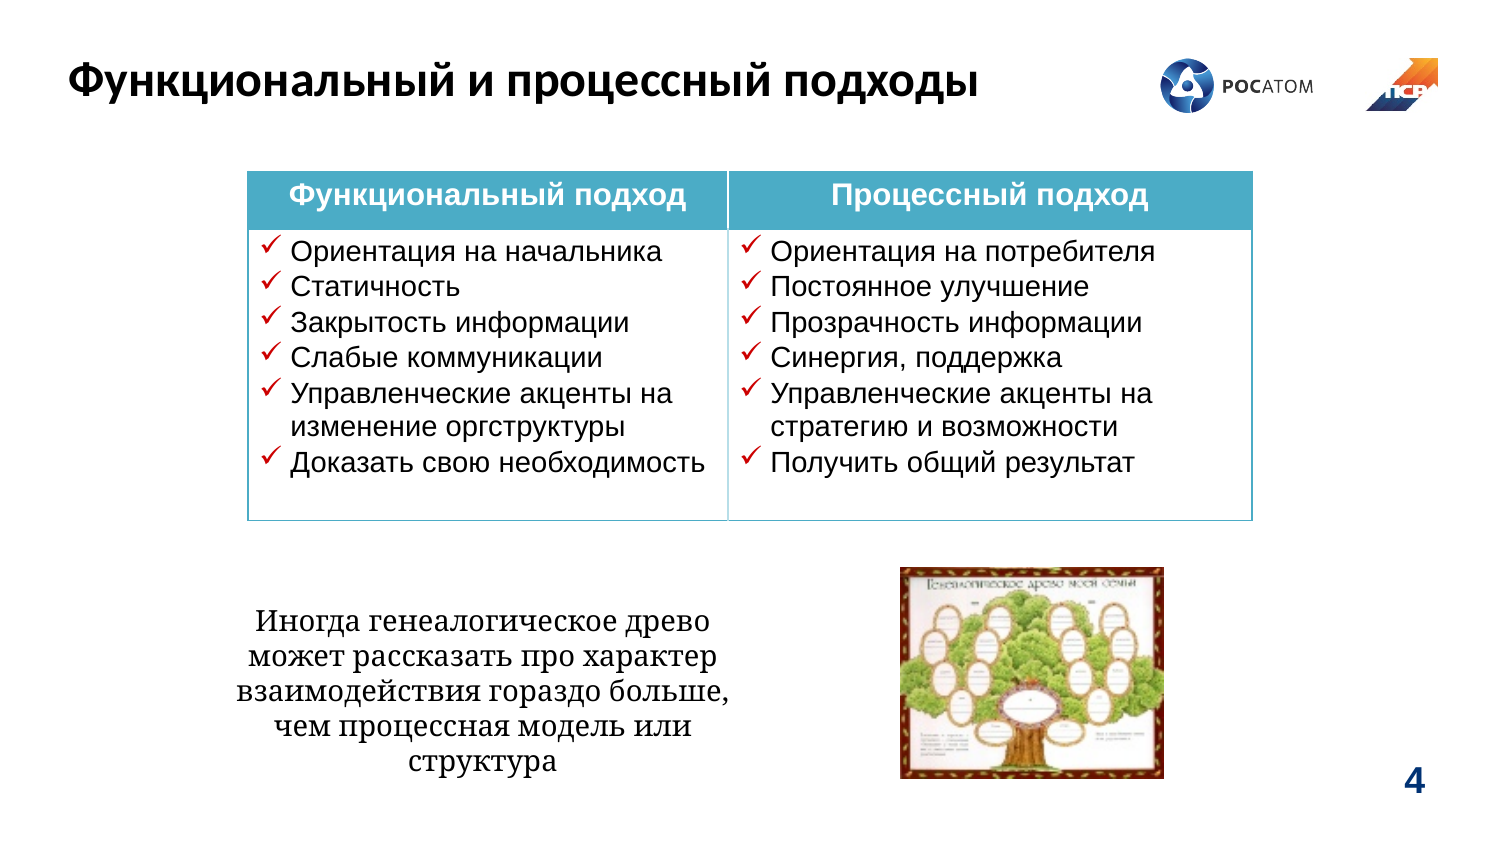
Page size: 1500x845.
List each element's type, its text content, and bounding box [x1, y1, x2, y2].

picture [900, 567, 1164, 779]
table_cell Ориентация на начальника Статичность Закрытость информации Слабые коммуникации Управленческие акценты на изменение оргструктуры Доказать свою необходимость [249, 230, 727, 520]
slide_number 4 [1389, 748, 1450, 811]
table_header Функциональный подход [249, 172, 727, 228]
text_box Иногда генеалогическое древо может рассказать про характер взаимодействия гораздо больше, чем процессная модель или структура [192, 594, 774, 785]
table_header Процессный подход [729, 172, 1251, 228]
picture [1365, 58, 1438, 113]
title Функциональный и процессный подходы [53, 46, 1306, 127]
table_cell Ориентация на потребителя Постоянное улучшение Прозрачность информации Синергия, поддержка Управленческие акценты на стратегию и возможности Получить общий результат [729, 230, 1251, 520]
picture [1306, 58, 1313, 113]
